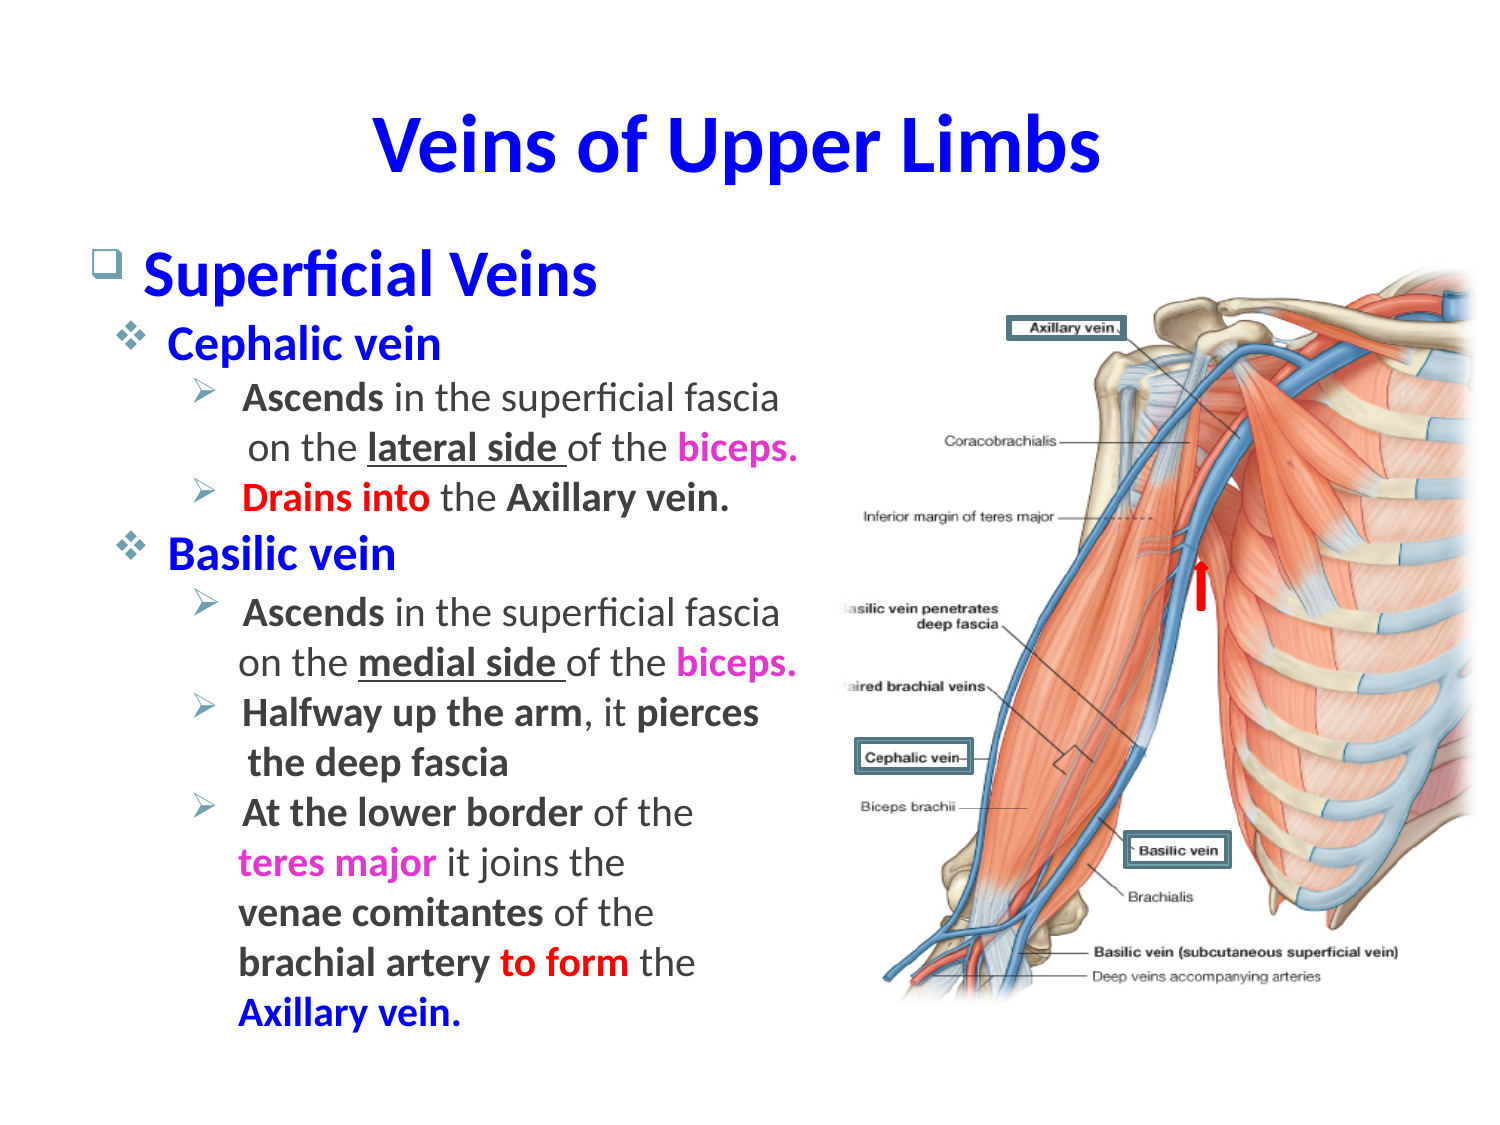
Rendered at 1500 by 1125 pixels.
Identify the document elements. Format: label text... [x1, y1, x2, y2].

title Veins of Upper Limbs [74, 37, 1401, 241]
picture [837, 262, 1478, 1004]
list Superficial Veins Cephalic vein Ascends in the superficial fascia on the lateral side of the biceps. Drains into the Axillary vein. Basilic vein Ascends in the superficial fascia on the medial side of the biceps. Halfway up the arm, it pierces the deep fascia At the lower border of the teres major it joins the venae comitantes of the brachial artery to form the Axillary vein. [0, 222, 851, 1099]
